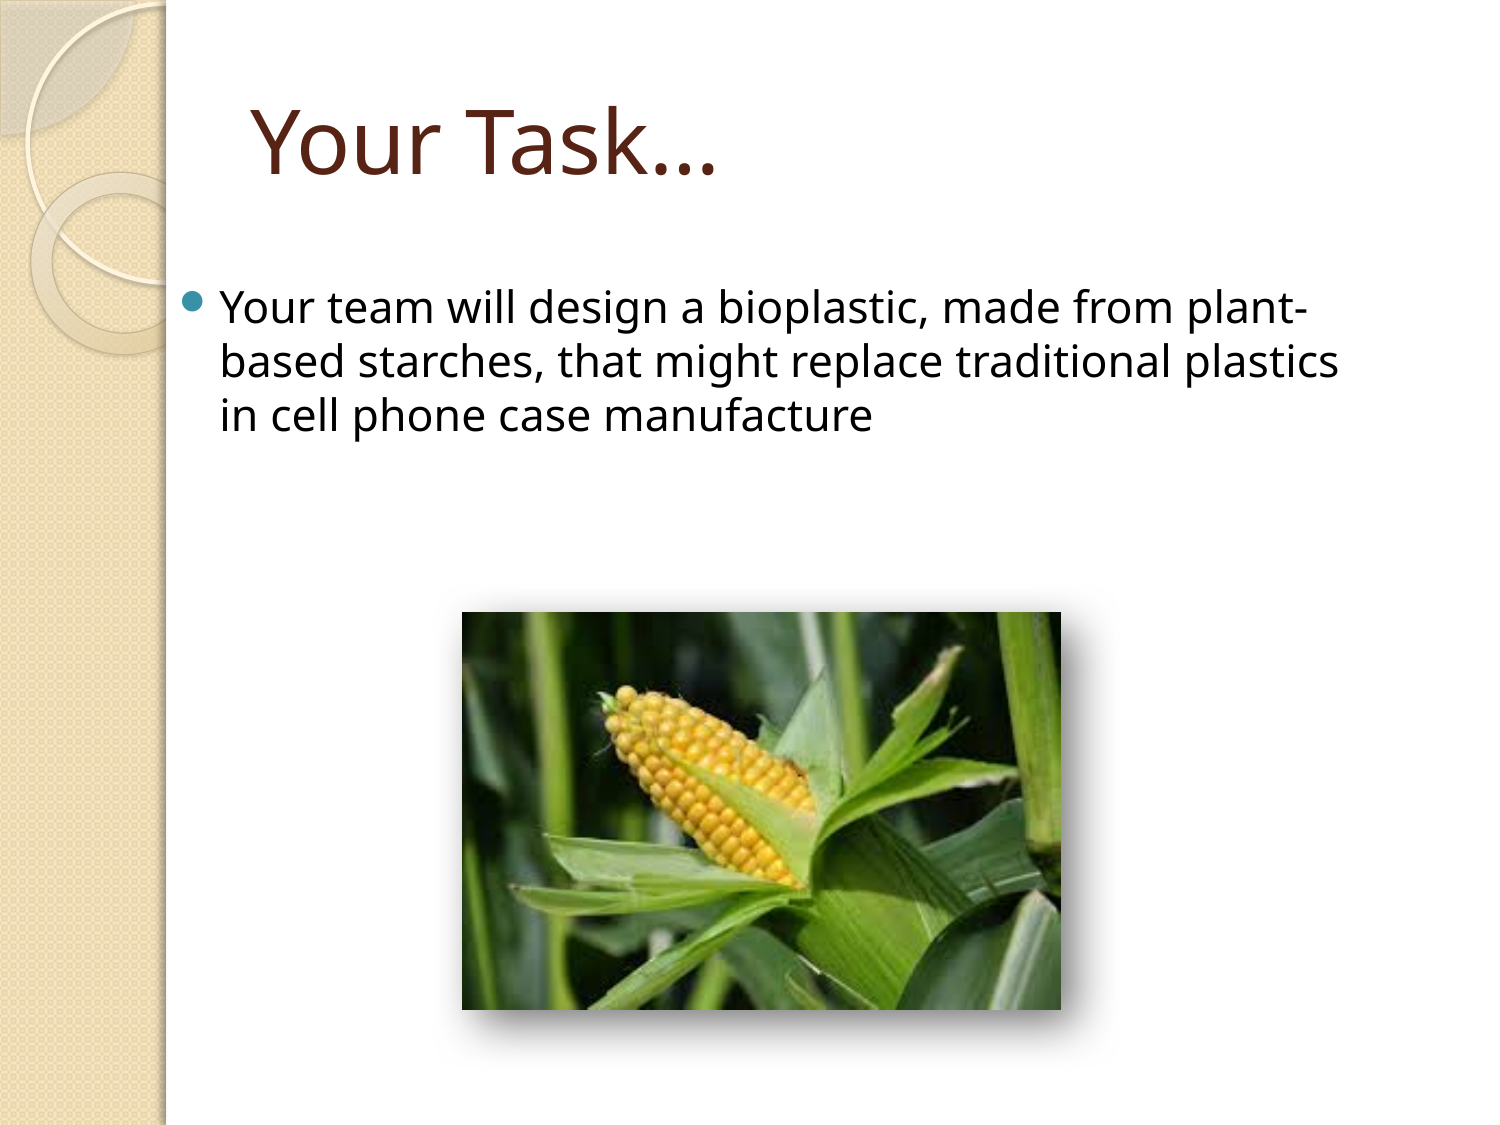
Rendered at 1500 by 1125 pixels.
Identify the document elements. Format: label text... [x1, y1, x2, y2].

picture [462, 612, 1061, 1010]
title Your Task… [235, 45, 1466, 233]
list Your team will design a bioplastic, made from plant-based starches, that might replace traditional plastics in cell phone case manufacture [152, 271, 1360, 453]
